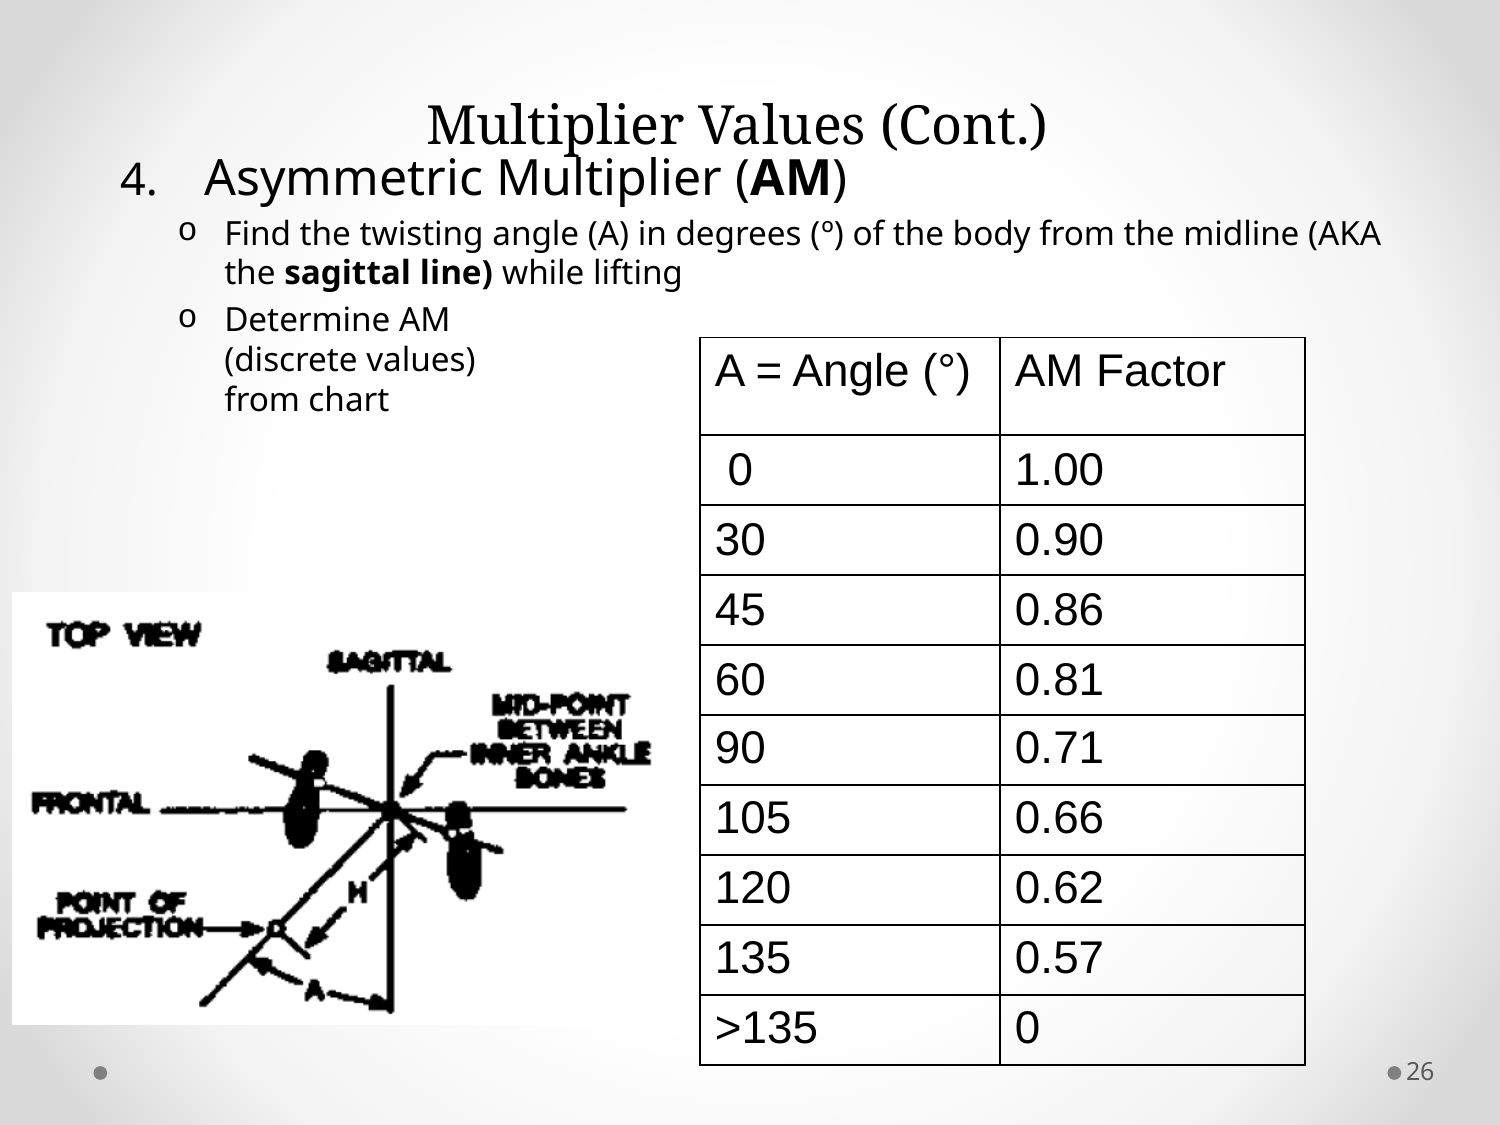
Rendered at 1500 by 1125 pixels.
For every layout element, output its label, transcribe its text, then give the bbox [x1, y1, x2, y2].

table_cell 0.71 [1001, 716, 1304, 784]
table_cell 120 [701, 856, 999, 924]
title Multiplier Values (Cont.) [62, 62, 1413, 163]
table_cell 105 [701, 786, 999, 854]
table_cell 0.62 [1001, 856, 1304, 924]
slide_number 26 [1401, 1042, 1494, 1103]
picture [0, 0, 1500, 1125]
table_cell 0 [1001, 996, 1304, 1064]
table_header AM Factor [1001, 338, 1304, 434]
table_header A = Angle (°) [701, 338, 999, 434]
table_cell 0.66 [1001, 786, 1304, 854]
table_cell 0 [701, 436, 999, 504]
table_cell 90 [701, 716, 999, 784]
table_cell 60 [701, 646, 999, 714]
table_cell >135 [701, 996, 999, 1064]
table_cell 1.00 [1001, 436, 1304, 504]
table_cell 30 [701, 506, 999, 574]
table_cell 0.81 [1001, 646, 1304, 714]
table_cell 0.86 [1001, 576, 1304, 644]
table_cell 0.90 [1001, 506, 1304, 574]
list Asymmetric Multiplier (AM) Find the twisting angle (A) in degrees (º) of the body from the midline (AKA the sagittal line) while lifting Determine AM (discrete values) from chart [87, 137, 1438, 1113]
table_cell 0.57 [1001, 926, 1304, 994]
table_cell 45 [701, 576, 999, 644]
table_cell 135 [701, 926, 999, 994]
